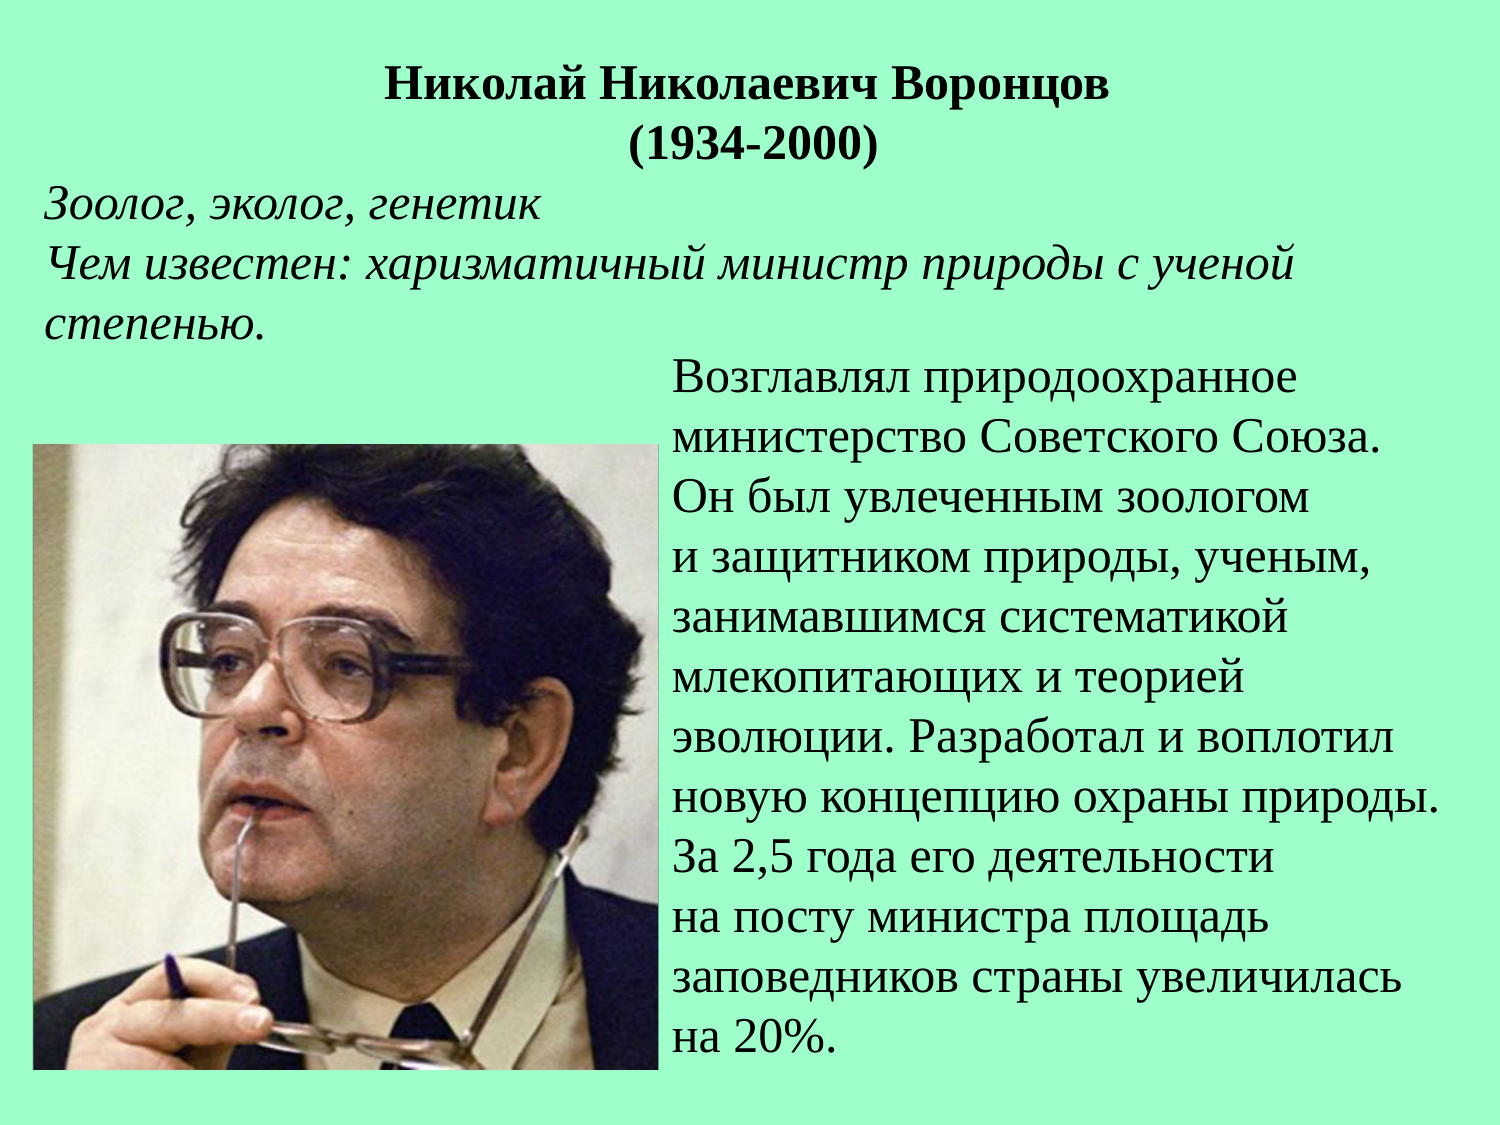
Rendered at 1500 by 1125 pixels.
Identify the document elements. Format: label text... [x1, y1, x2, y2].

text_box Николай Николаевич Воронцов (1934-2000) Зоолог, эколог, генетик Чем известен: харизматичный министр природы с ученой степенью. [29, 42, 1479, 403]
text_box Возглавлял природоохранное министерство Советского Союза. Он был увлеченным зоологом и защитником природы, ученым, занимавшимся систематикой млекопитающих и теорией эволюции. Разработал и воплотил новую концепцию охраны природы. За 2,5 года его деятельности на посту министра площадь заповедников страны увеличилась на 20%. [657, 403, 1479, 1116]
picture [0, 444, 1051, 1070]
